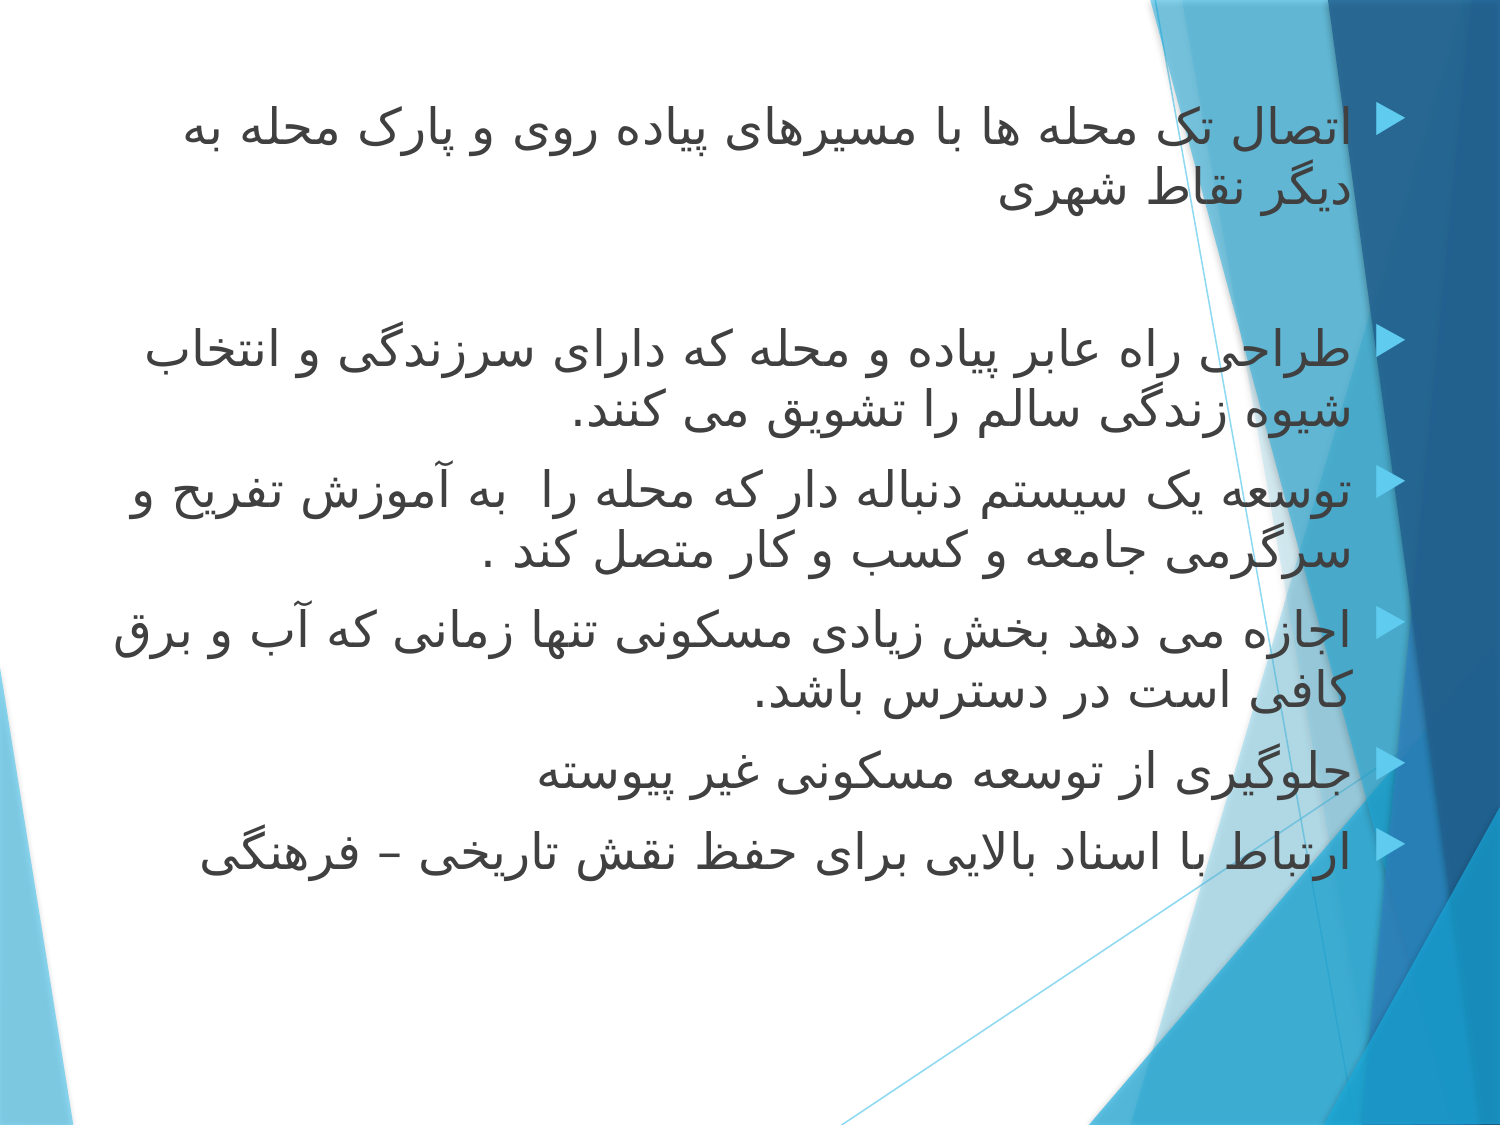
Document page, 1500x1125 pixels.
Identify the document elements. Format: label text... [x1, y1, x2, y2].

list اتصال تک محله ها با مسیرهای پیاده روی و پارک محله به دیگر نقاط شهری طراحی راه عابر پیاده و محله که دارای سرزندگی و انتخاب شیوه زندگی سالم را تشویق می کنند. توسعه یک سیستم دنباله دار که محله را به آموزش تفریح و سرگرمی جامعه و کسب و کار متصل کند . اجازه می دهد بخش زیادی مسکونی تنها زمانی که آب و برق کافی است در دسترس باشد. جلوگیری از توسعه مسکونی غیر پیوسته ارتباط با اسناد بالایی برای حفظ نقش تاریخی – فرهنگی [82, 86, 1425, 965]
